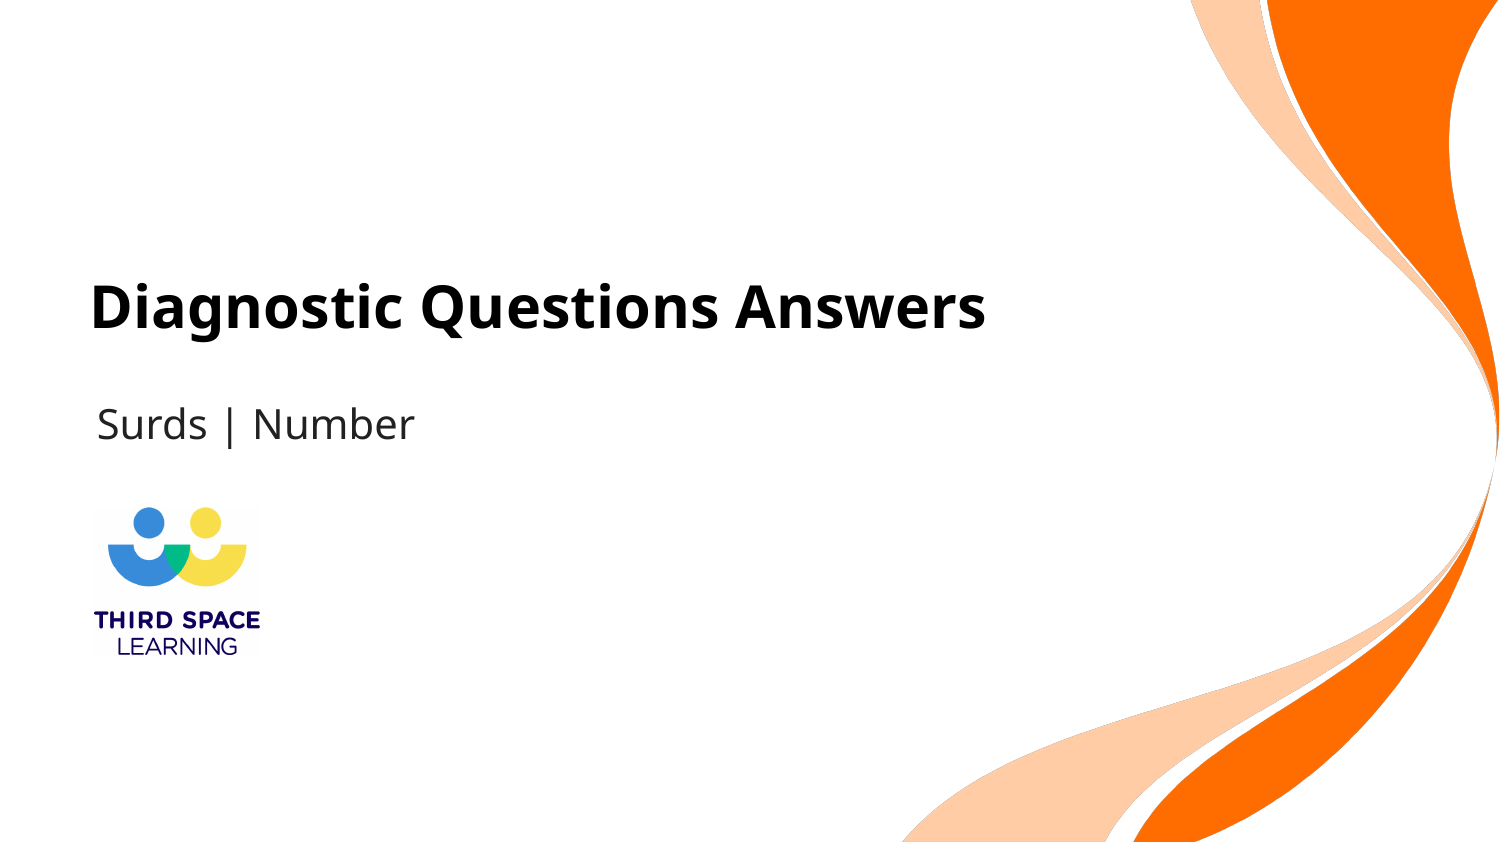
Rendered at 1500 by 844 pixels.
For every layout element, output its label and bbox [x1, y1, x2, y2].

picture [902, 0, 1500, 842]
picture [94, 507, 260, 655]
